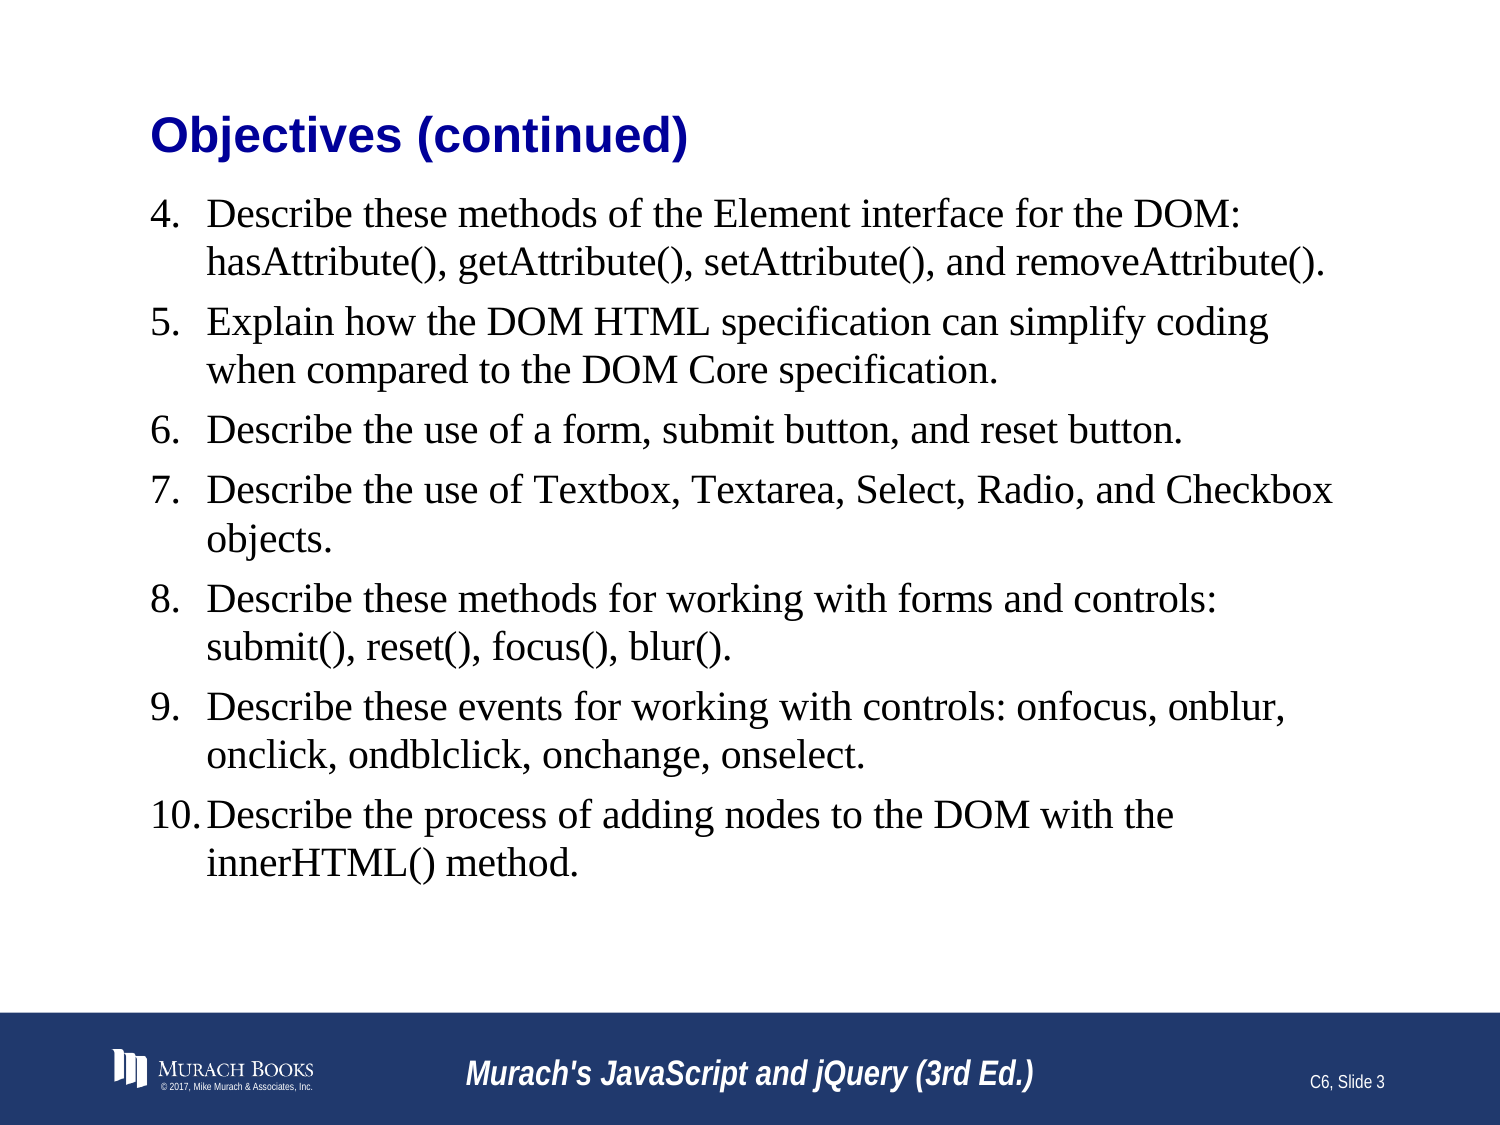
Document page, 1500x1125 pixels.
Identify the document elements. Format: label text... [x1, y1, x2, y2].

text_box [149, 188, 1350, 938]
slide_number Murach's JavaScript and jQuery (3rd Ed.) [463, 1025, 1050, 1100]
title Objectives (continued) [150, 102, 1350, 164]
slide_number C6, Slide 3 [1087, 1025, 1400, 1100]
footer © 2017, Mike Murach & Associates, Inc. [12, 1025, 463, 1100]
